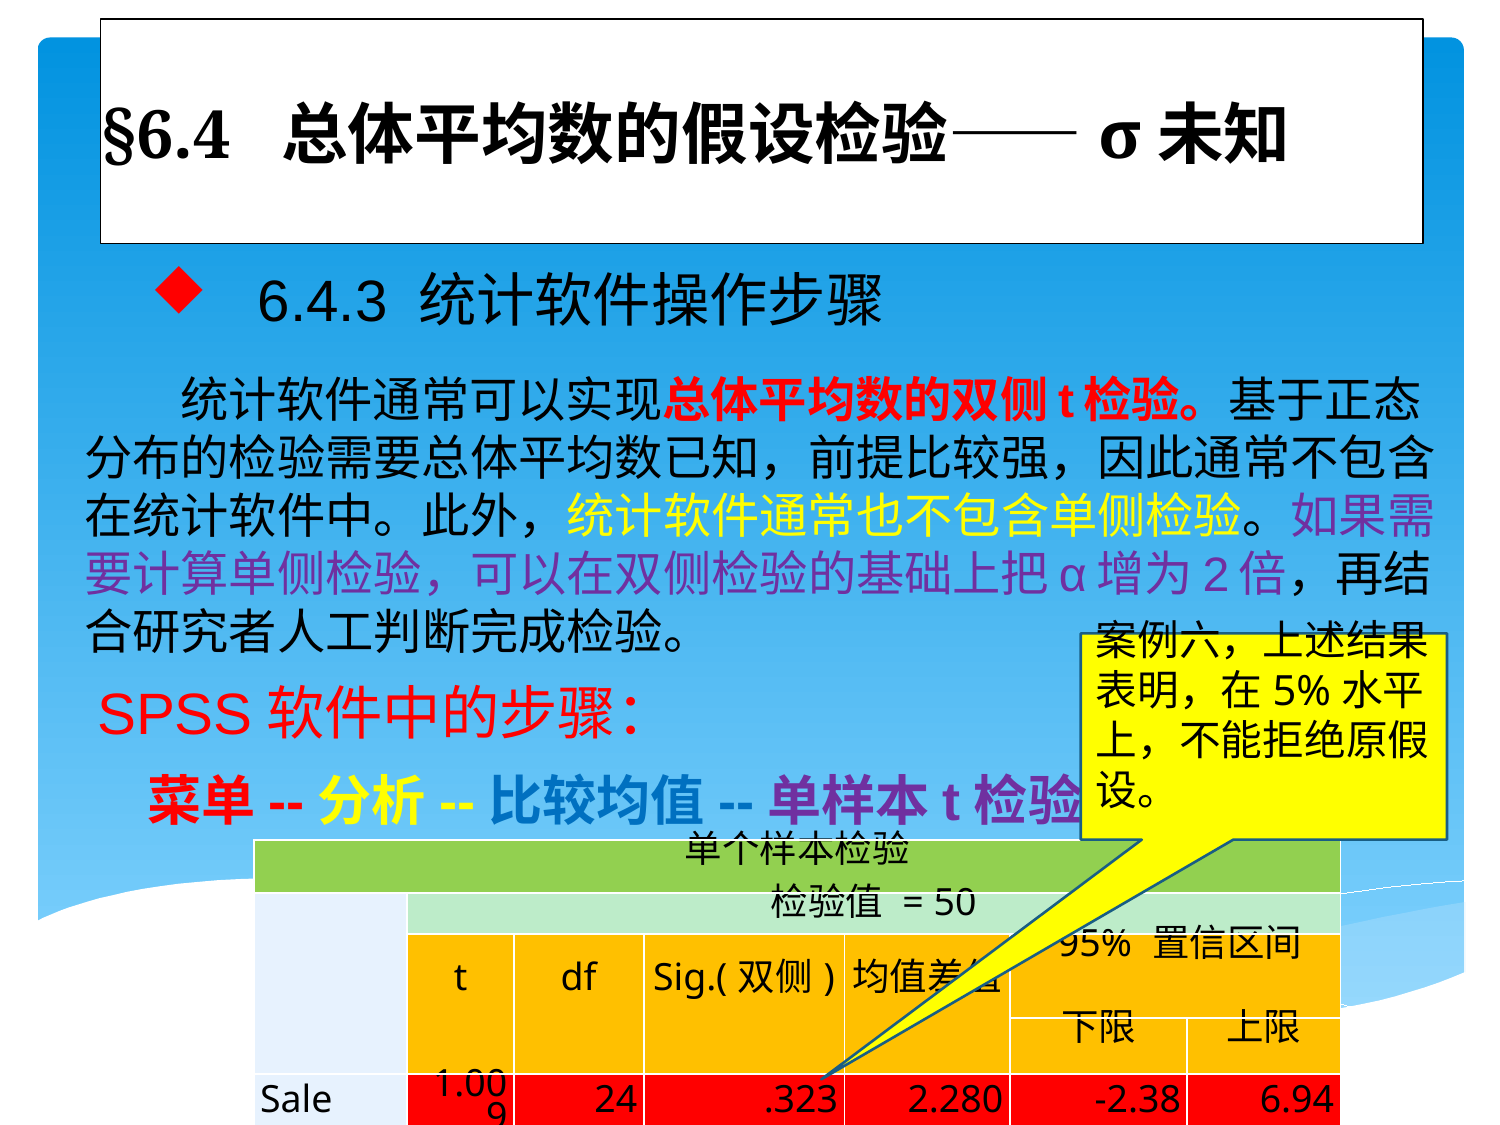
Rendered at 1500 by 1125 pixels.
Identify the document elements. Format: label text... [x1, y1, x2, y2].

table_cell df [515, 935, 643, 1073]
table_cell 1.009 [408, 1075, 513, 1125]
table_header 单个样本检验 [1148, 841, 1340, 892]
table_cell 上限 [1188, 1019, 1340, 1073]
text_box 案例六，上述结果表明，在5%水平上，不能拒绝原假设。 [820, 632, 1449, 1081]
text_box 统计软件通常可以实现总体平均数的双侧t检验。基于正态分布的检验需要总体平均数已知，前提比较强，因此通常不包含在统计软件中。此外，统计软件通常也不包含单侧检验。如果需要计算单侧检验，可以在双侧检验的基础上把α增为2倍，再结合研究者人工判断完成检验。 [69, 361, 1471, 669]
table_header 单个样本检验 [255, 841, 1136, 892]
table_cell 95% 置信区间 [1011, 935, 1340, 1017]
text_box SPSS软件中的步骤： [82, 669, 1079, 754]
table_cell t [408, 935, 513, 1073]
table_cell 均值差值 [845, 973, 1009, 1073]
table_cell -2.38 [1011, 1075, 1186, 1125]
table_cell 6.94 [1188, 1075, 1340, 1125]
text_box 菜单--分析--比较均值--单样本t检验。 [82, 758, 1079, 839]
table_cell Sig.(双侧) [645, 935, 844, 1073]
table_cell 检验值 = 50 [1078, 894, 1340, 933]
table_cell 24 [515, 1075, 643, 1125]
title §6.4 总体平均数的假设检验——σ未知 [100, 19, 1424, 244]
table_cell 下限 [1011, 1019, 1186, 1073]
table_cell .323 [645, 1075, 844, 1125]
table_cell 2.280 [845, 1075, 1009, 1125]
table_cell [255, 894, 406, 1073]
table_cell 检验值 = 50 [408, 894, 1065, 933]
table_cell 均值差值 [845, 935, 1009, 1059]
table_cell Sale [255, 1075, 406, 1125]
text_box 6.4.3 统计软件操作步骤 [135, 255, 1471, 341]
